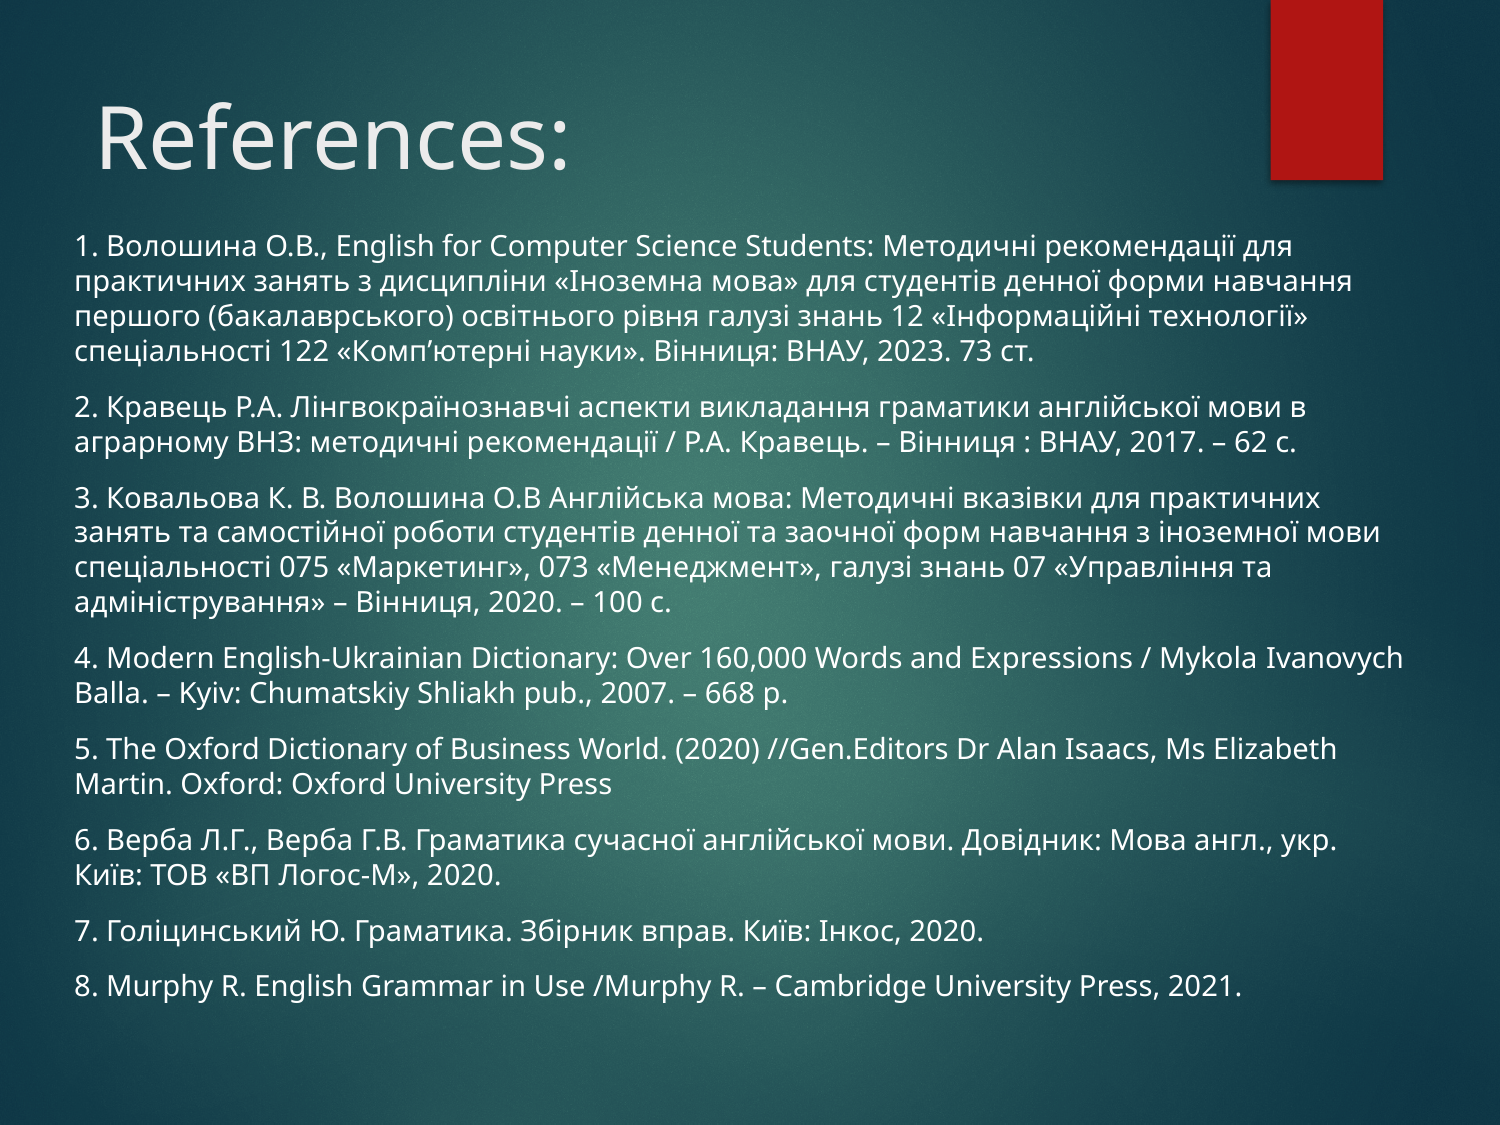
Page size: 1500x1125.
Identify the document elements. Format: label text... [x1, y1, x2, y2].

list 1. Волошина О.В., English for Computer Science Students: Методичні рекомендації для практичних занять з дисципліни «Іноземна мова» для студентів денної форми навчання першого (бакалаврського) освітнього рівня галузі знань 12 «Інформаційні технології» спеціальності 122 «Комп’ютерні науки». Вінниця: ВНАУ, 2023. 73 ст. 2. Кравець Р.А. Лінгвокраїнознавчі аспекти викладання граматики англійської мови в аграрному ВНЗ: методичні рекомендації / Р.А. Кравець. – Вінниця : ВНАУ, 2017. – 62 с. 3. Ковальова К. В. Волошина О.В Англійська мова: Методичні вказівки для практичних занять та самостійної роботи студентів денної та заочної форм навчання з іноземної мови спеціальності 075 «Маркетинг», 073 «Менеджмент», галузі знань 07 «Управління та адміністрування» – Вінниця, 2020. – 100 с. 4. Modern English-Ukrainian Dictionary: Over 160,000 Words and Expressions / Mykola Ivanovych Balla. – Kyiv: Chumatskiy Shliakh pub., 2007. – 668 p. 5. The Oxford Dictionary of Business World. (2020) //Gen.Editors Dr Alan Isaacs, Ms Elizabeth Martin. Oxford: Oxford University Press 6. Верба Л.Г., Верба Г.В. Граматика сучасної англійської мови. Довідник: Мова англ., укр. Київ: ТОВ «ВП Логос-М», 2020. 7. Голіцинський Ю. Граматика. Збірник вправ. Київ: Інкос, 2020. 8. Murphy R. English Grammar in Use /Murphy R. – Cambridge University Press, 2021. [53, 219, 1421, 1125]
title References: [79, 74, 1237, 219]
